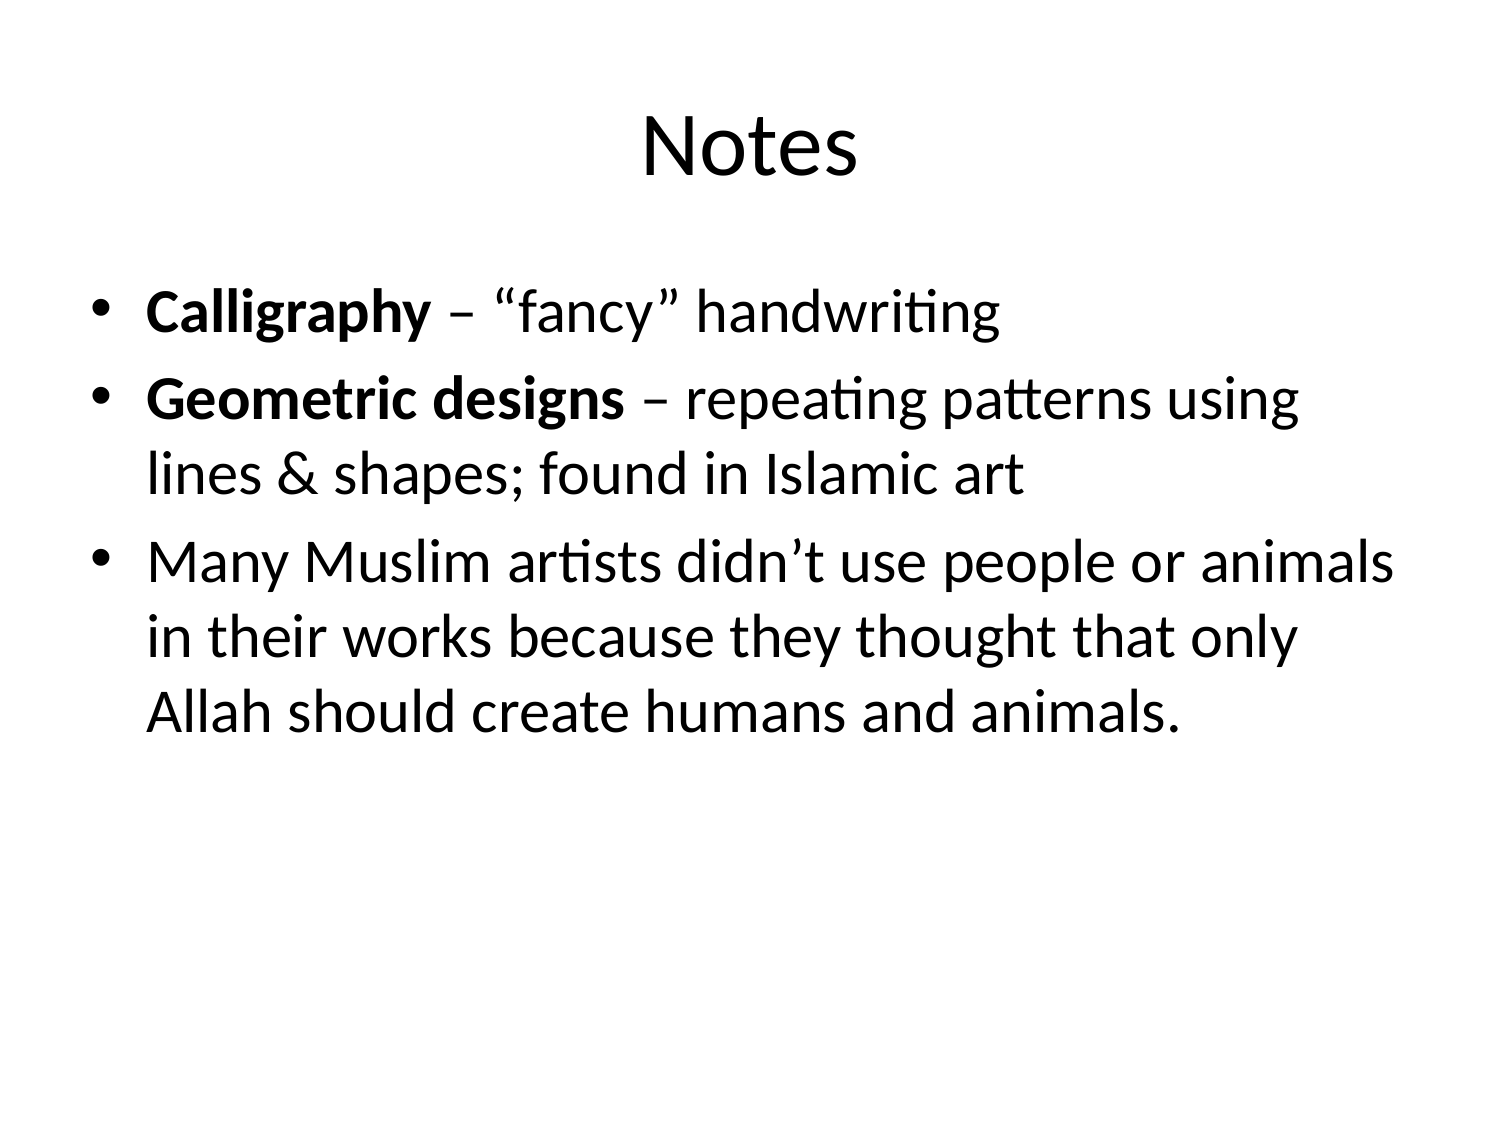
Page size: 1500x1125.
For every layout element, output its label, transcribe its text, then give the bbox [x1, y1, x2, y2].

title Notes [75, 45, 1425, 233]
text_box Calligraphy – “fancy” handwriting Geometric designs – repeating patterns using lines & shapes; found in Islamic art Many Muslim artists didn’t use people or animals in their works because they thought that only Allah should create humans and animals. [74, 262, 1425, 1005]
